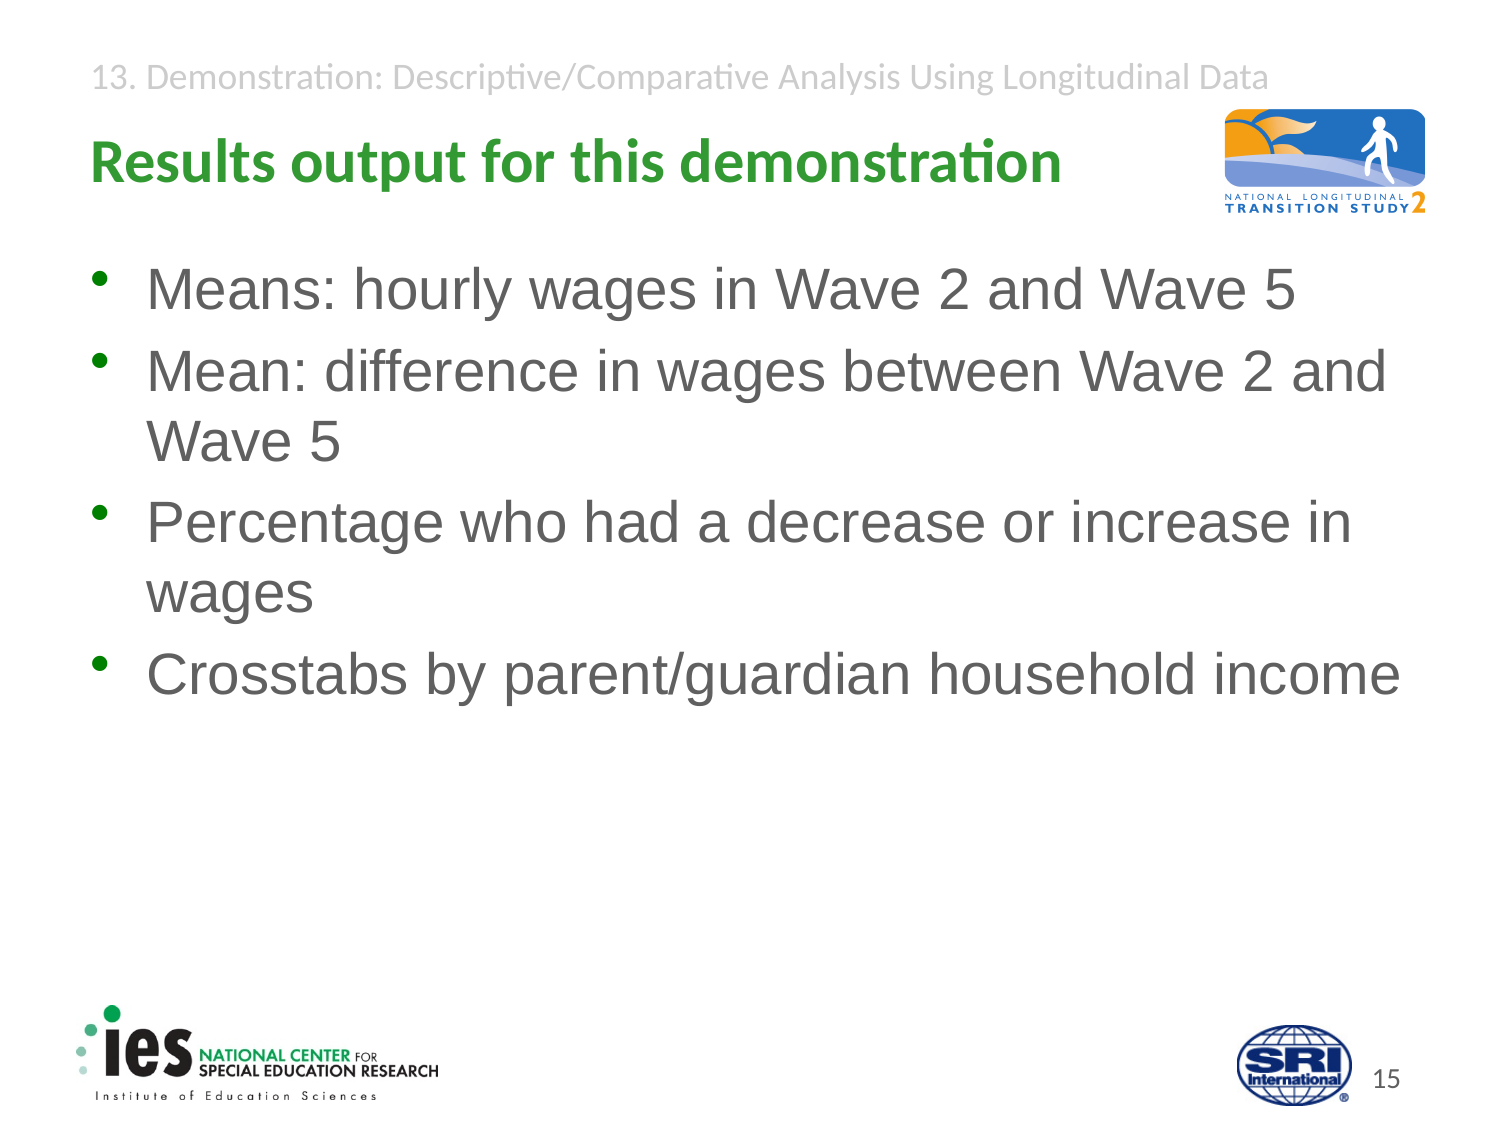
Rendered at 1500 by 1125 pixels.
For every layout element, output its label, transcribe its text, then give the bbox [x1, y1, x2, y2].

picture [1237, 1025, 1352, 1106]
list Means: hourly wages in Wave 2 and Wave 5 Mean: difference in wages between Wave 2 and Wave 5 Percentage who had a decrease or increase in wages Crosstabs by parent/guardian household income [74, 243, 1426, 987]
picture [76, 1005, 438, 1100]
title Results output for this demonstration [74, 90, 1426, 226]
slide_number 14 [1312, 1051, 1417, 1125]
